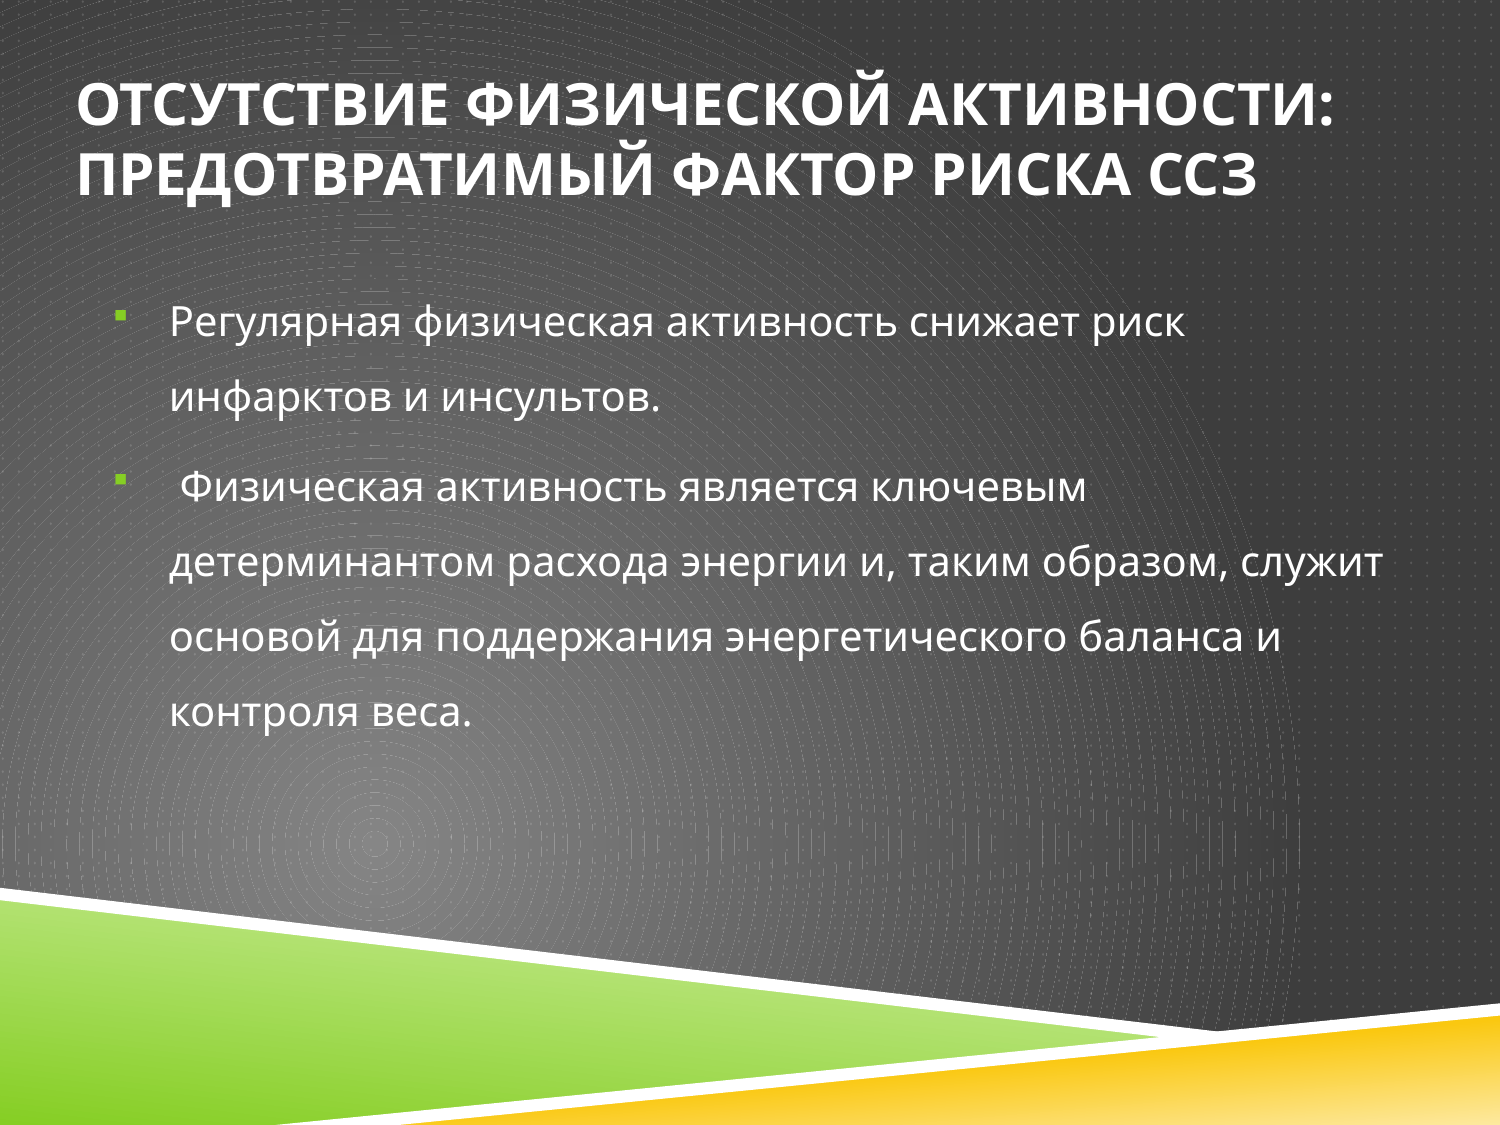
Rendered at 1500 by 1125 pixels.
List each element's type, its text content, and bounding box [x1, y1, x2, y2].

list Регулярная физическая активность снижает риск инфарктов и инсультов. Физическая активность является ключевым детерминантом расхода энергии и, таким образом, служит основой для поддержания энергетического баланса и контроля веса. [112, 262, 1388, 875]
title Отсутствие физической активности: предотвратимый фактор риска ССЗ [75, 25, 1500, 250]
